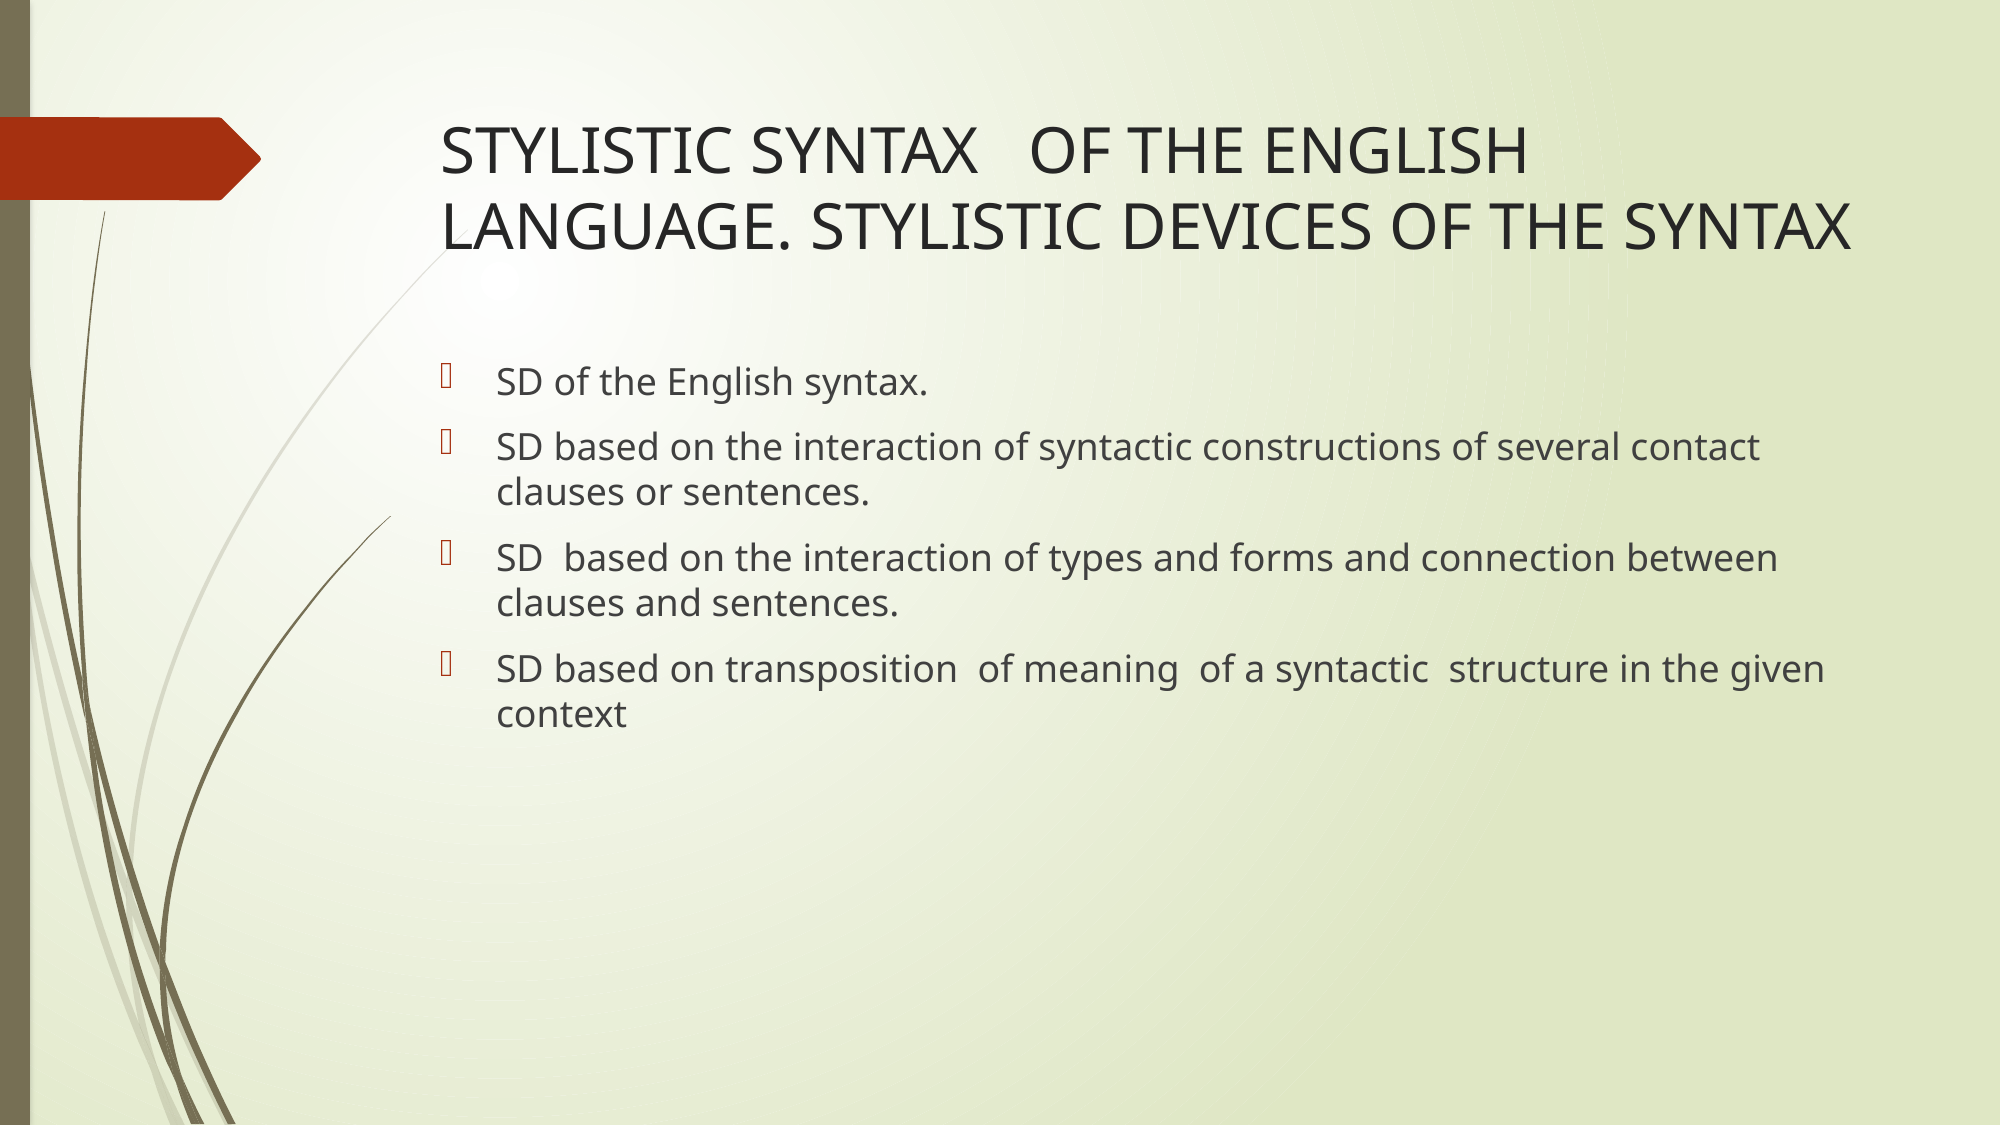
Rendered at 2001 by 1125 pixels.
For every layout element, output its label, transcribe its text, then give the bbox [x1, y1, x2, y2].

list SD of the English syntax. SD based on the interaction of syntactic constructions of several contact clauses or sentences. SD based on the interaction of types and forms and connection between clauses and sentences. SD based on transposition of meaning of a syntactic structure in the given context [424, 350, 1888, 970]
title STYLISTIC SYNTAX OF THE ENGLISH LANGUAGE. STYLISTIC DEVICES OF THE SYNTAX [425, 102, 1888, 313]
